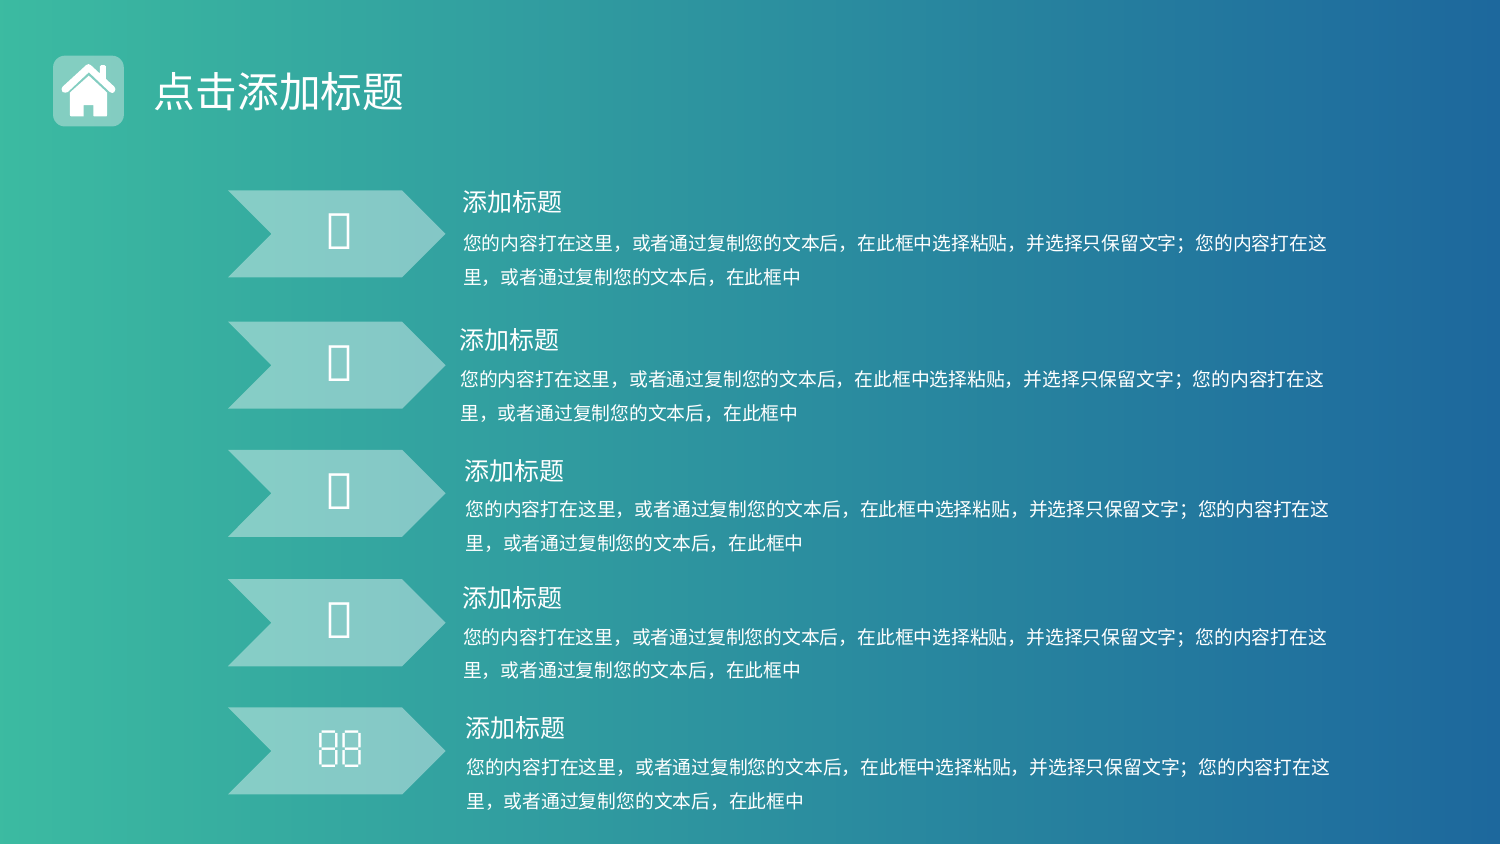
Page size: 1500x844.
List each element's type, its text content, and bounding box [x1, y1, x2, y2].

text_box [457, 574, 1332, 687]
text_box 点击添加标题 [138, 58, 448, 124]
text_box  [226, 319, 448, 411]
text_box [52, 55, 125, 127]
text_box  [226, 188, 448, 280]
text_box  [226, 705, 448, 797]
text_box  [226, 447, 448, 539]
picture [0, 0, 1500, 844]
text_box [459, 447, 1335, 560]
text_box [457, 178, 1332, 294]
text_box  [226, 577, 448, 669]
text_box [460, 705, 1335, 817]
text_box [454, 317, 1330, 429]
